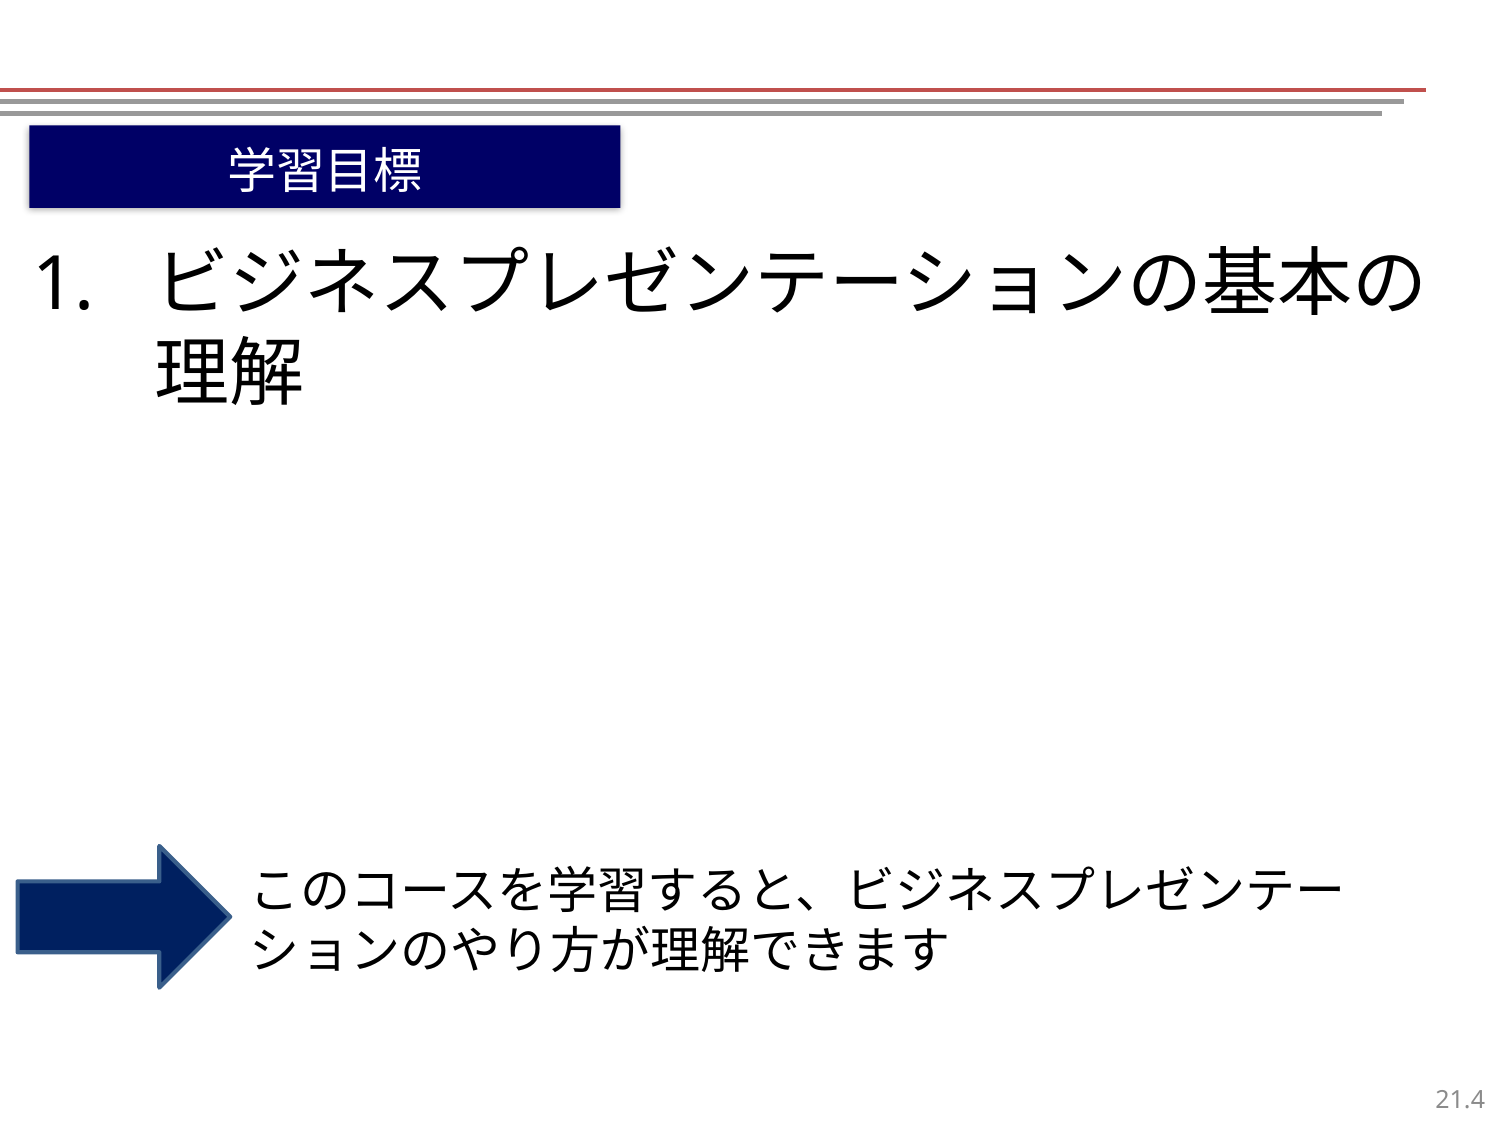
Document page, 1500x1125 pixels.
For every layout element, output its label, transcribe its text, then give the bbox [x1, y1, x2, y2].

text_box ビジネスプレゼンテーションの基本の理解 [17, 227, 1459, 513]
text_box 学習目標 [29, 125, 621, 208]
text_box [15, 844, 233, 990]
text_box このコースを学習すると、ビジネスプレゼンテーションのやり方が理解できます [235, 851, 1440, 987]
slide_number 3 [1381, 1065, 1500, 1125]
